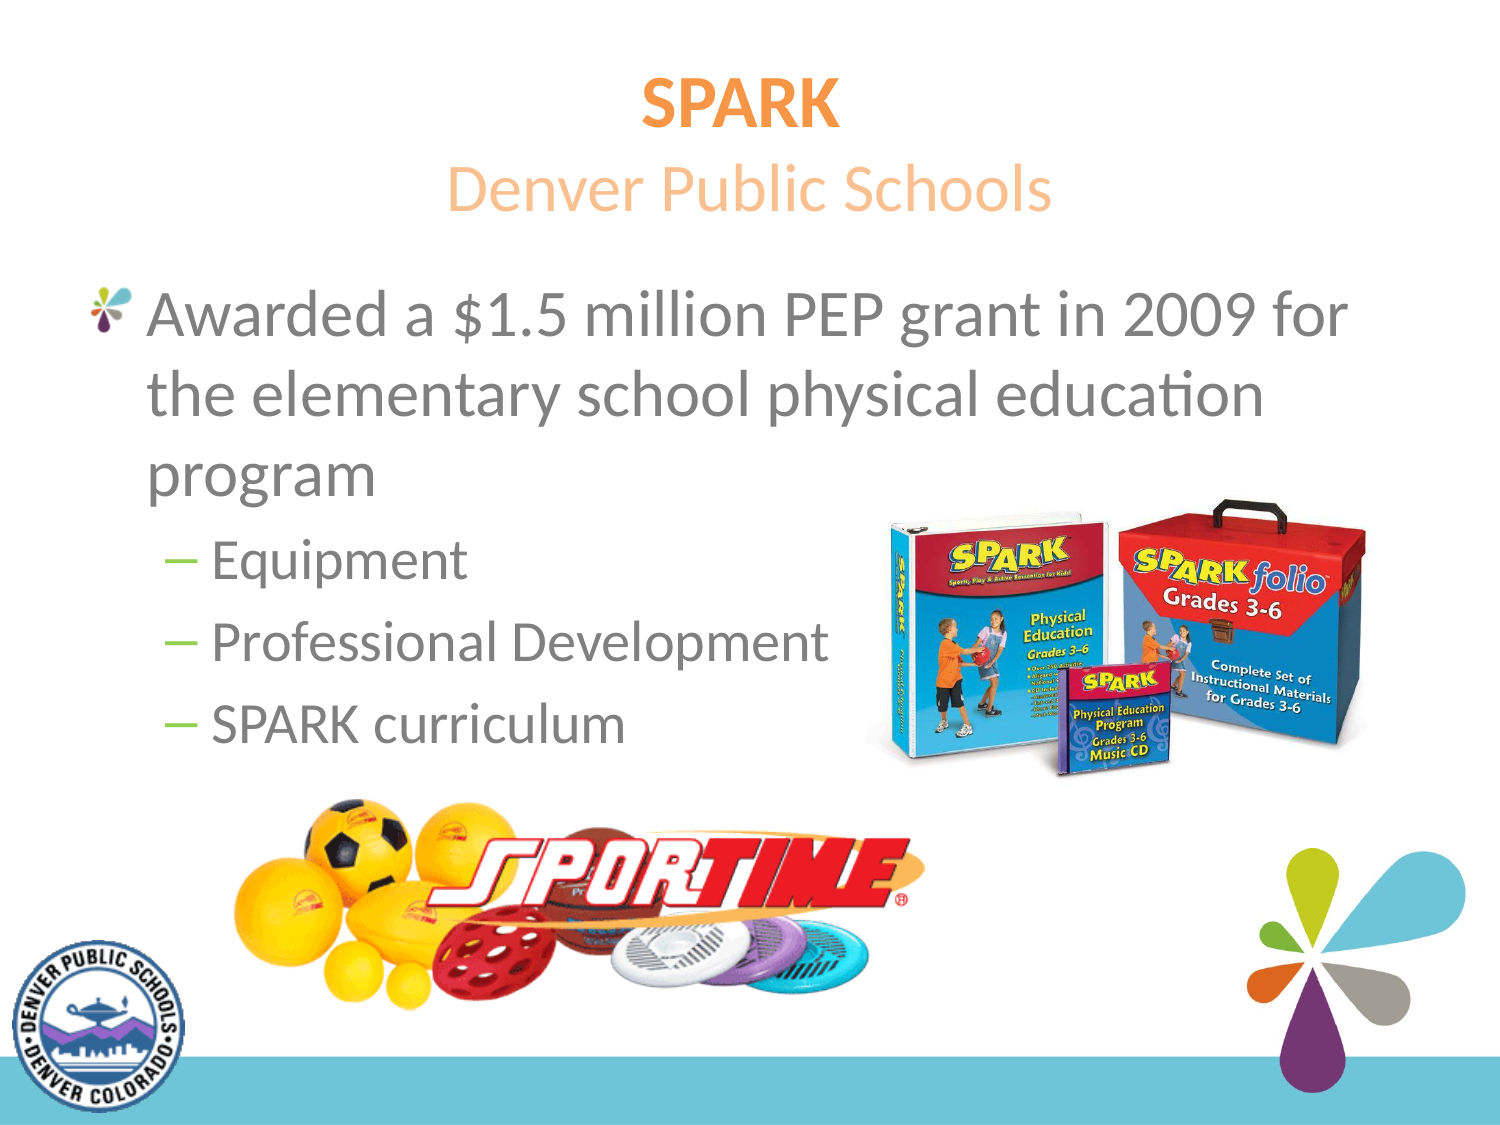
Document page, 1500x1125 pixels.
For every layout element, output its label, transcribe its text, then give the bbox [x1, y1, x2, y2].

list Awarded a $1.5 million PEP grant in 2009 for the elementary school physical education program Equipment Professional Development SPARK curriculum [75, 262, 1425, 1005]
picture [90, 286, 133, 334]
title SPARK Denver Public Schools [75, 45, 1425, 233]
picture [0, 799, 1500, 1125]
picture [862, 474, 1382, 788]
